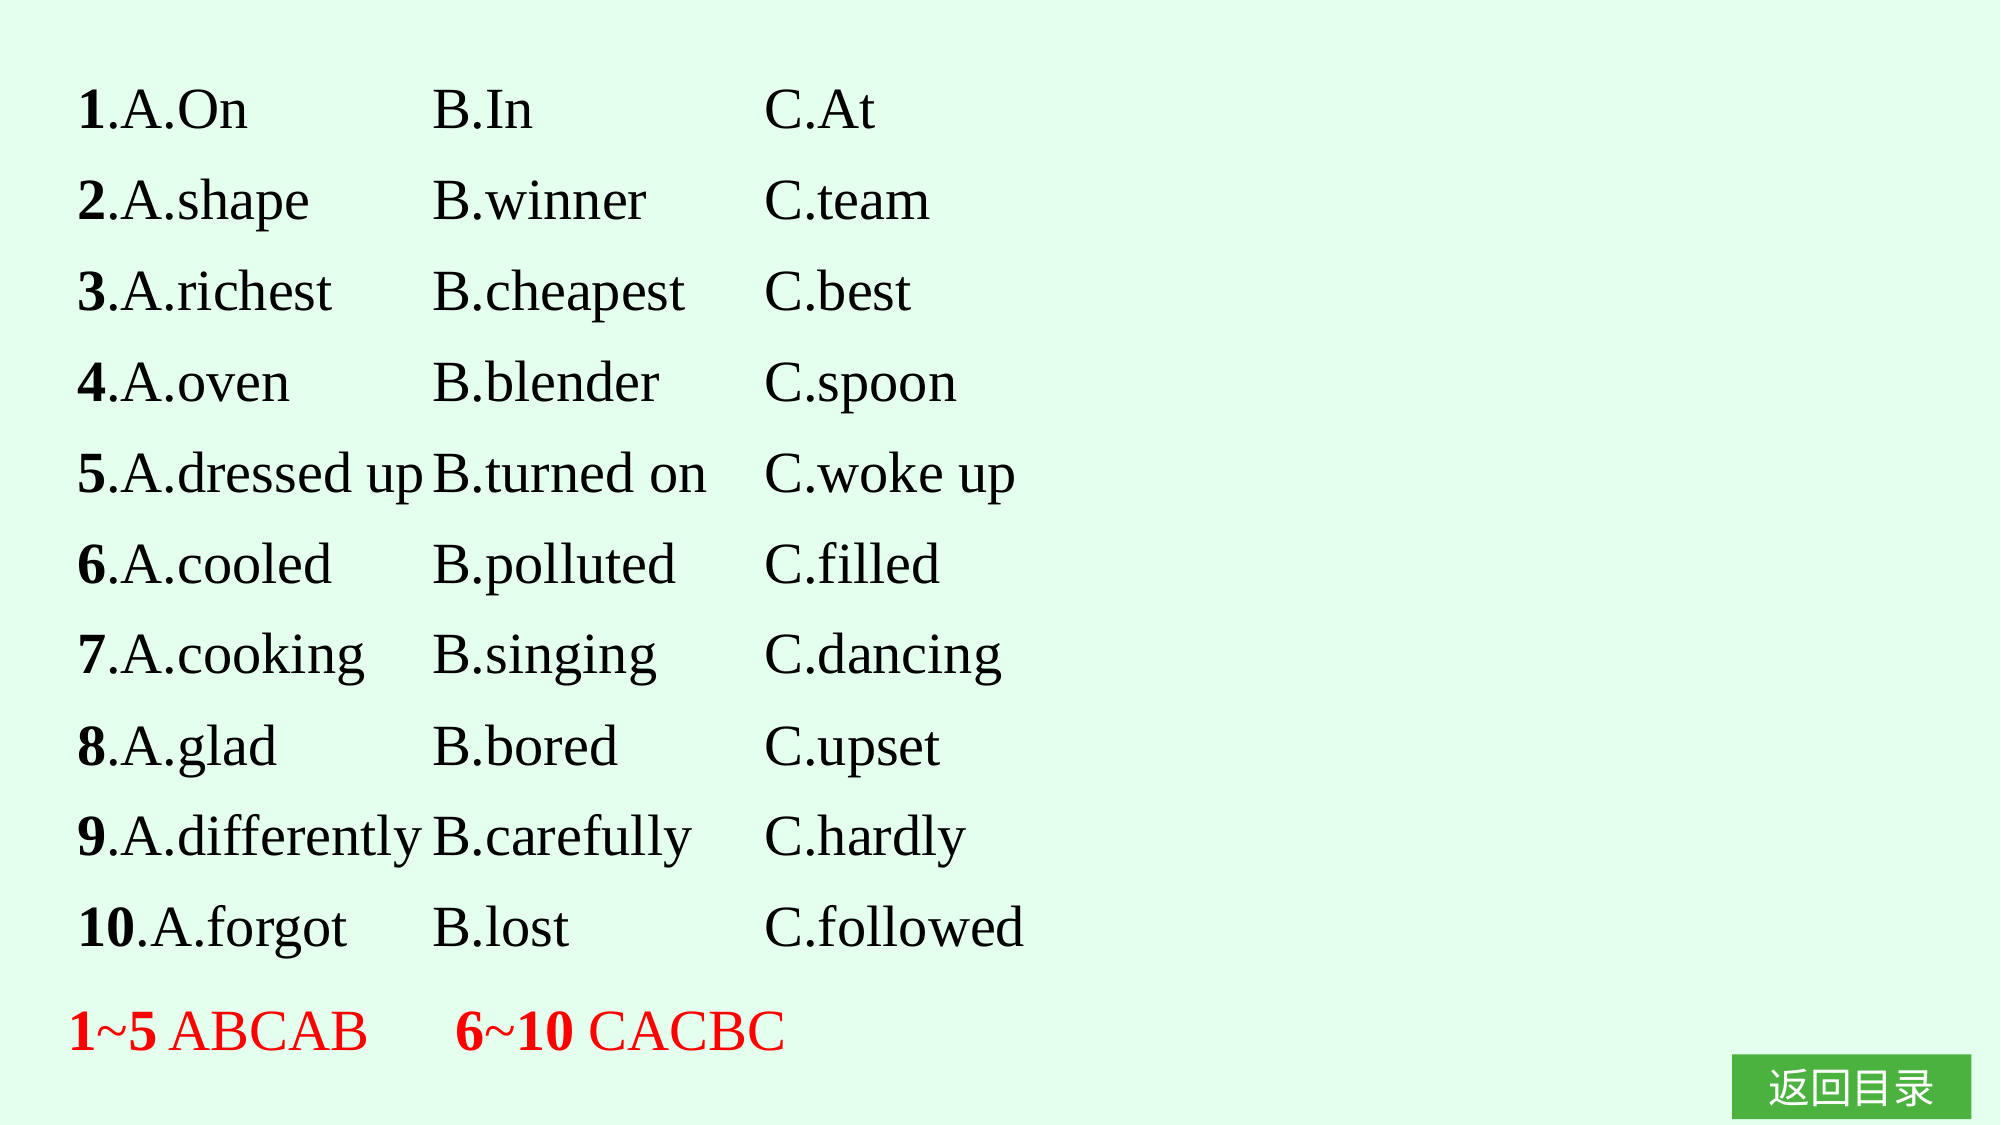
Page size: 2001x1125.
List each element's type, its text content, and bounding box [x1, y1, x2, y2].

text_box 1.A.On B.In C.At 2.A.shape B.winner C.team 3.A.richest B.cheapest C.best 4.A.oven B.blender C.spoon 5.A.dressed up B.turned on C.woke up 6.A.cooled B.polluted C.filled 7.A.cooking B.singing C.dancing 8.A.glad B.bored C.upset 9.A.differently B.carefully C.hardly 10.A.forgot B.lost C.followed [62, 41, 1938, 966]
text_box 1~5 ABCAB 6~10 CACBC [52, 963, 816, 1070]
